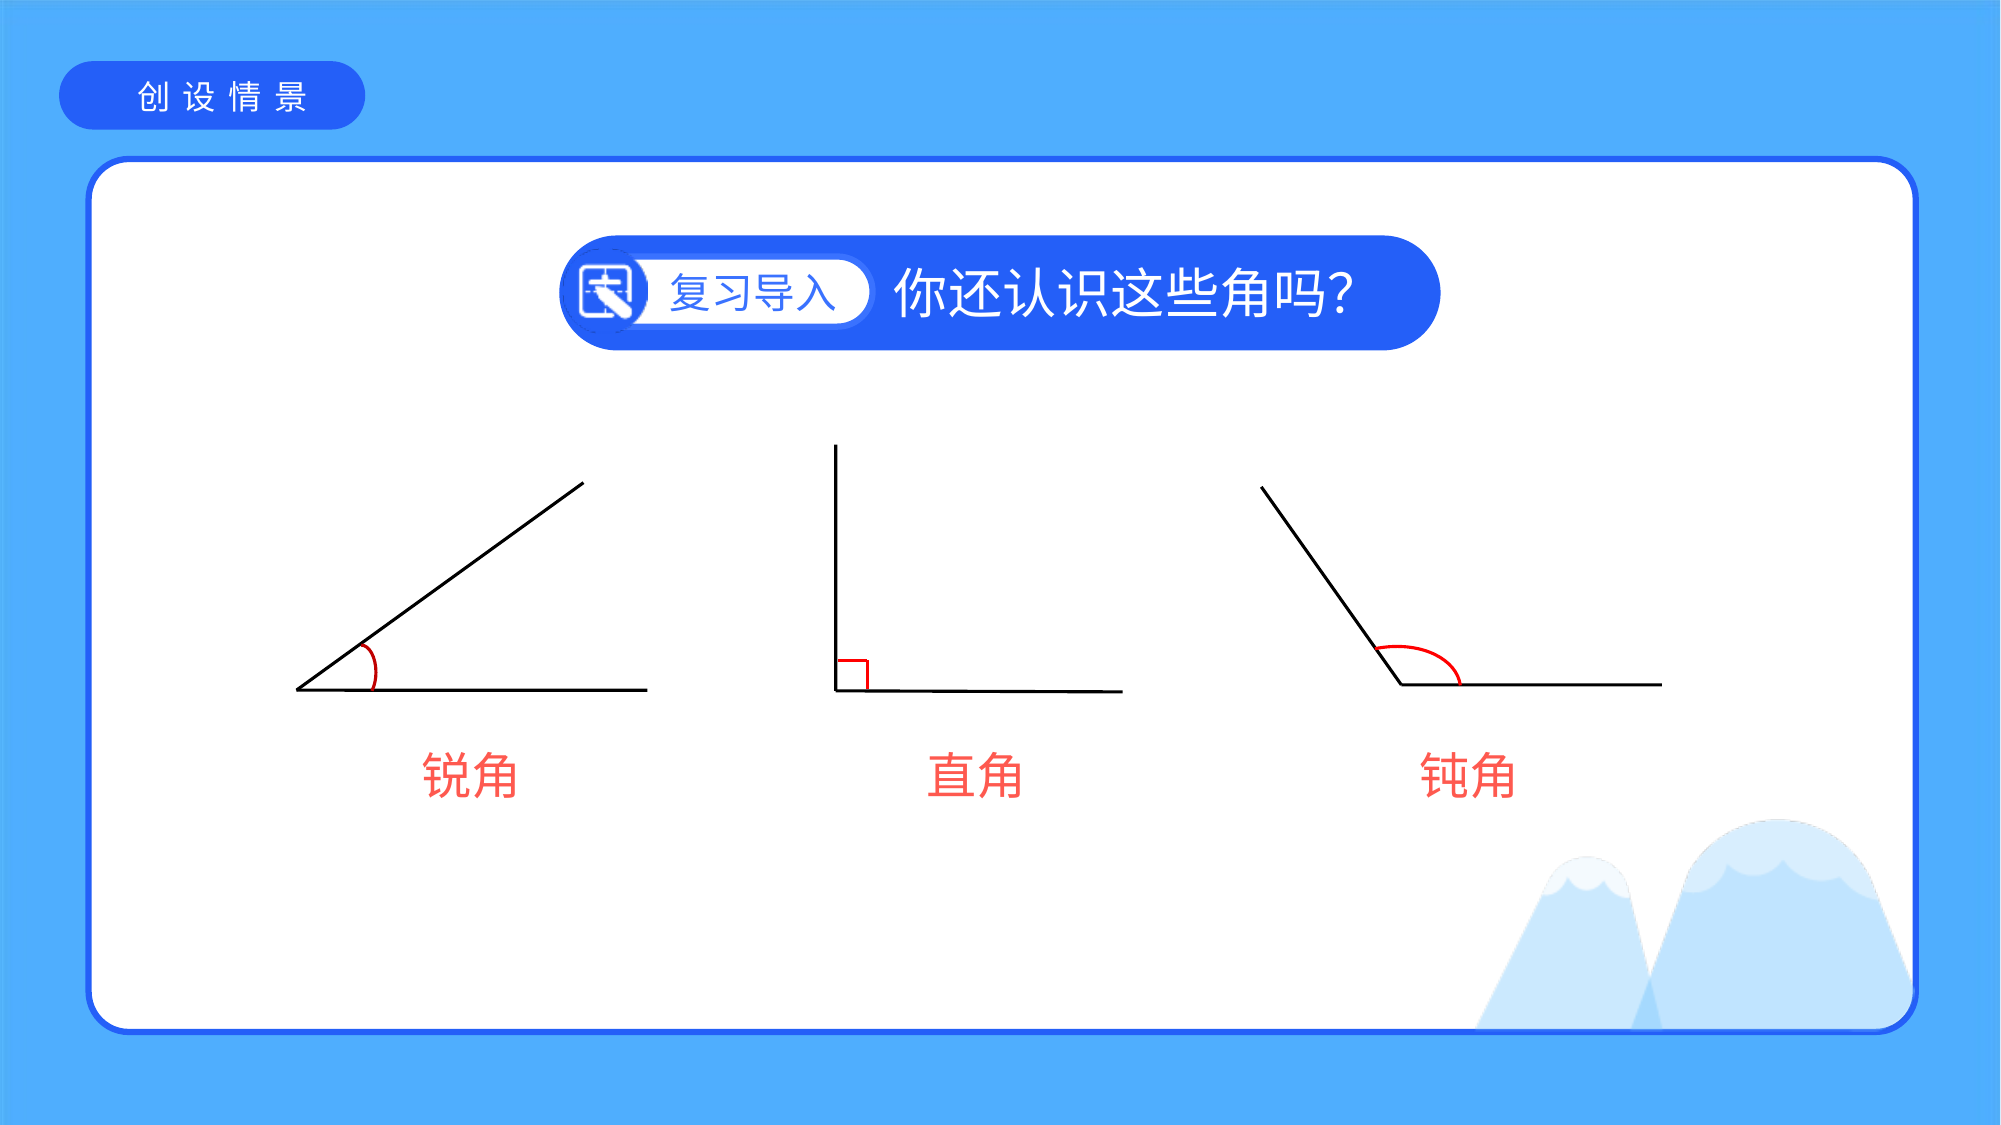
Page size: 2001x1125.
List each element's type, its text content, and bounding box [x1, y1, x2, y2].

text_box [837, 659, 868, 690]
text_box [835, 444, 1123, 692]
picture [0, 0, 2001, 1125]
text_box 锐角 [406, 737, 584, 812]
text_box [562, 248, 873, 334]
text_box 直角 [912, 737, 1049, 812]
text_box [296, 482, 648, 691]
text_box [1261, 486, 1662, 691]
text_box 你还认识这些角吗？ [879, 251, 1374, 332]
text_box [579, 237, 1439, 349]
text_box 钝角 [1404, 737, 1542, 812]
